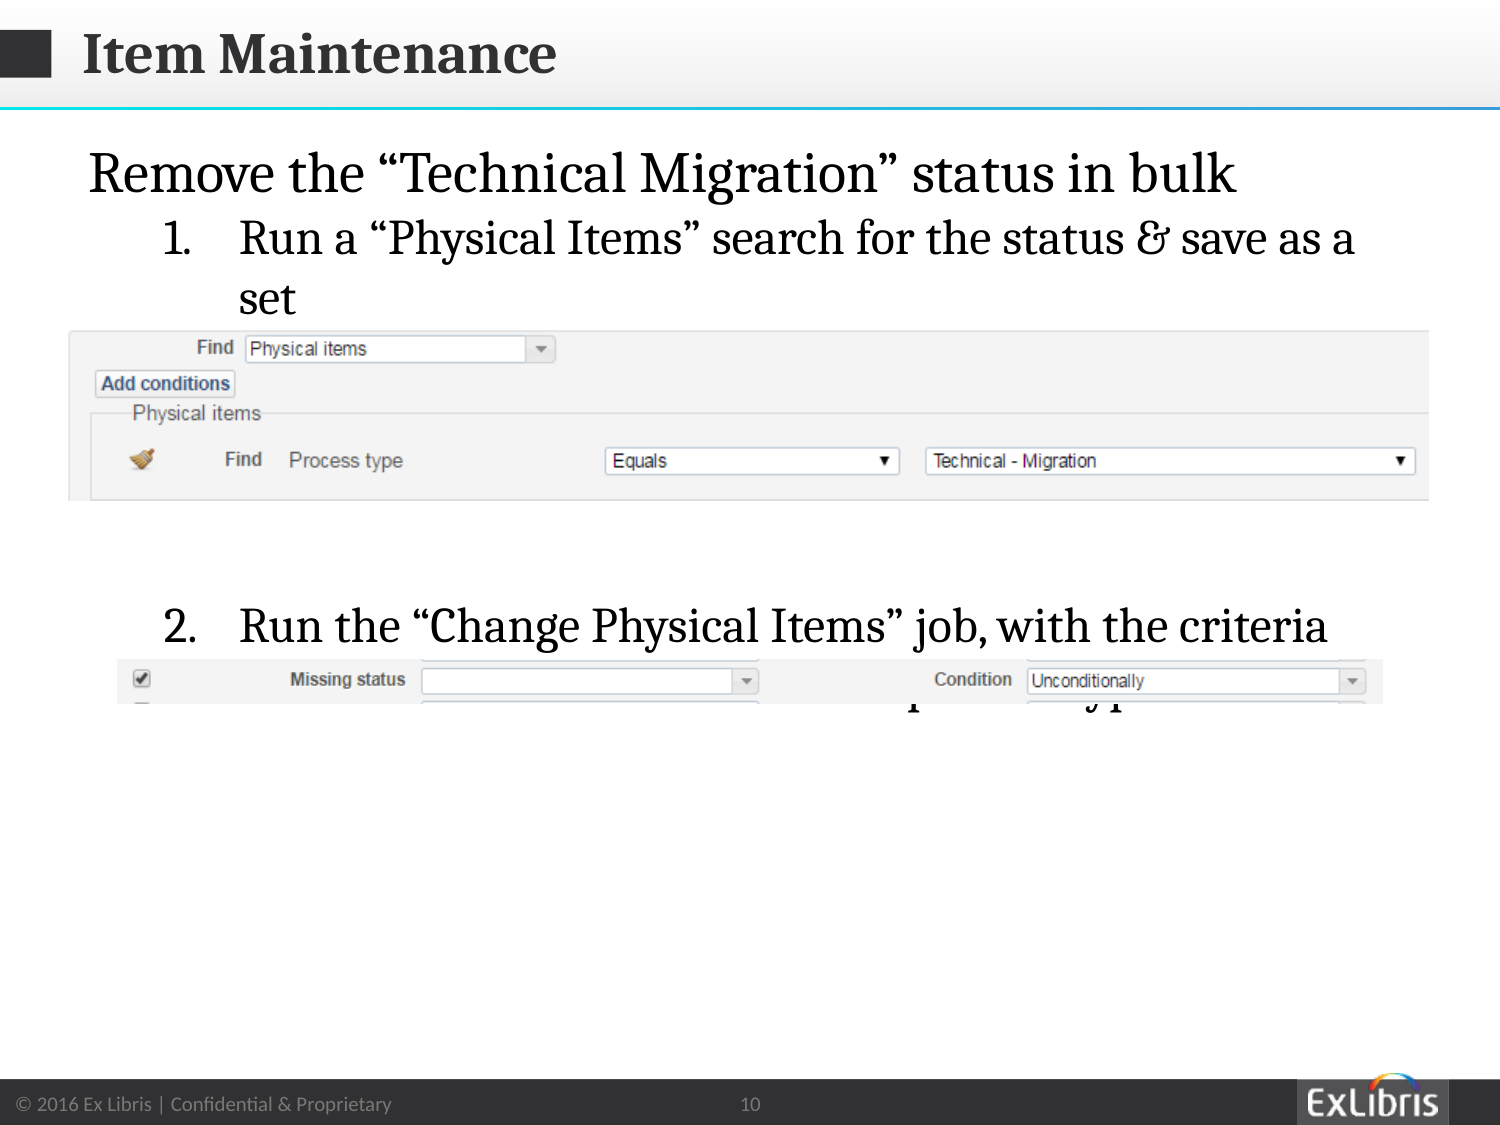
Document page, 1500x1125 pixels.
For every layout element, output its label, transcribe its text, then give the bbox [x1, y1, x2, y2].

picture [67, 329, 1429, 501]
slide_number 10 [662, 1073, 838, 1125]
picture [1308, 1073, 1438, 1122]
title Item Maintenance [67, 3, 1427, 107]
list Remove the “Technical Migration” status in bulk Run a “Physical Items” search for the status & save as a set Run the “Change Physical Items” job, with the criteria shown below. This will reset the process type. [73, 501, 1427, 1034]
list Remove the “Technical Migration” status in bulk Run a “Physical Items” search for the status & save as a set Run the “Change Physical Items” job, with the criteria shown below. This will reset the process type. [73, 126, 1427, 329]
picture [117, 659, 1383, 704]
